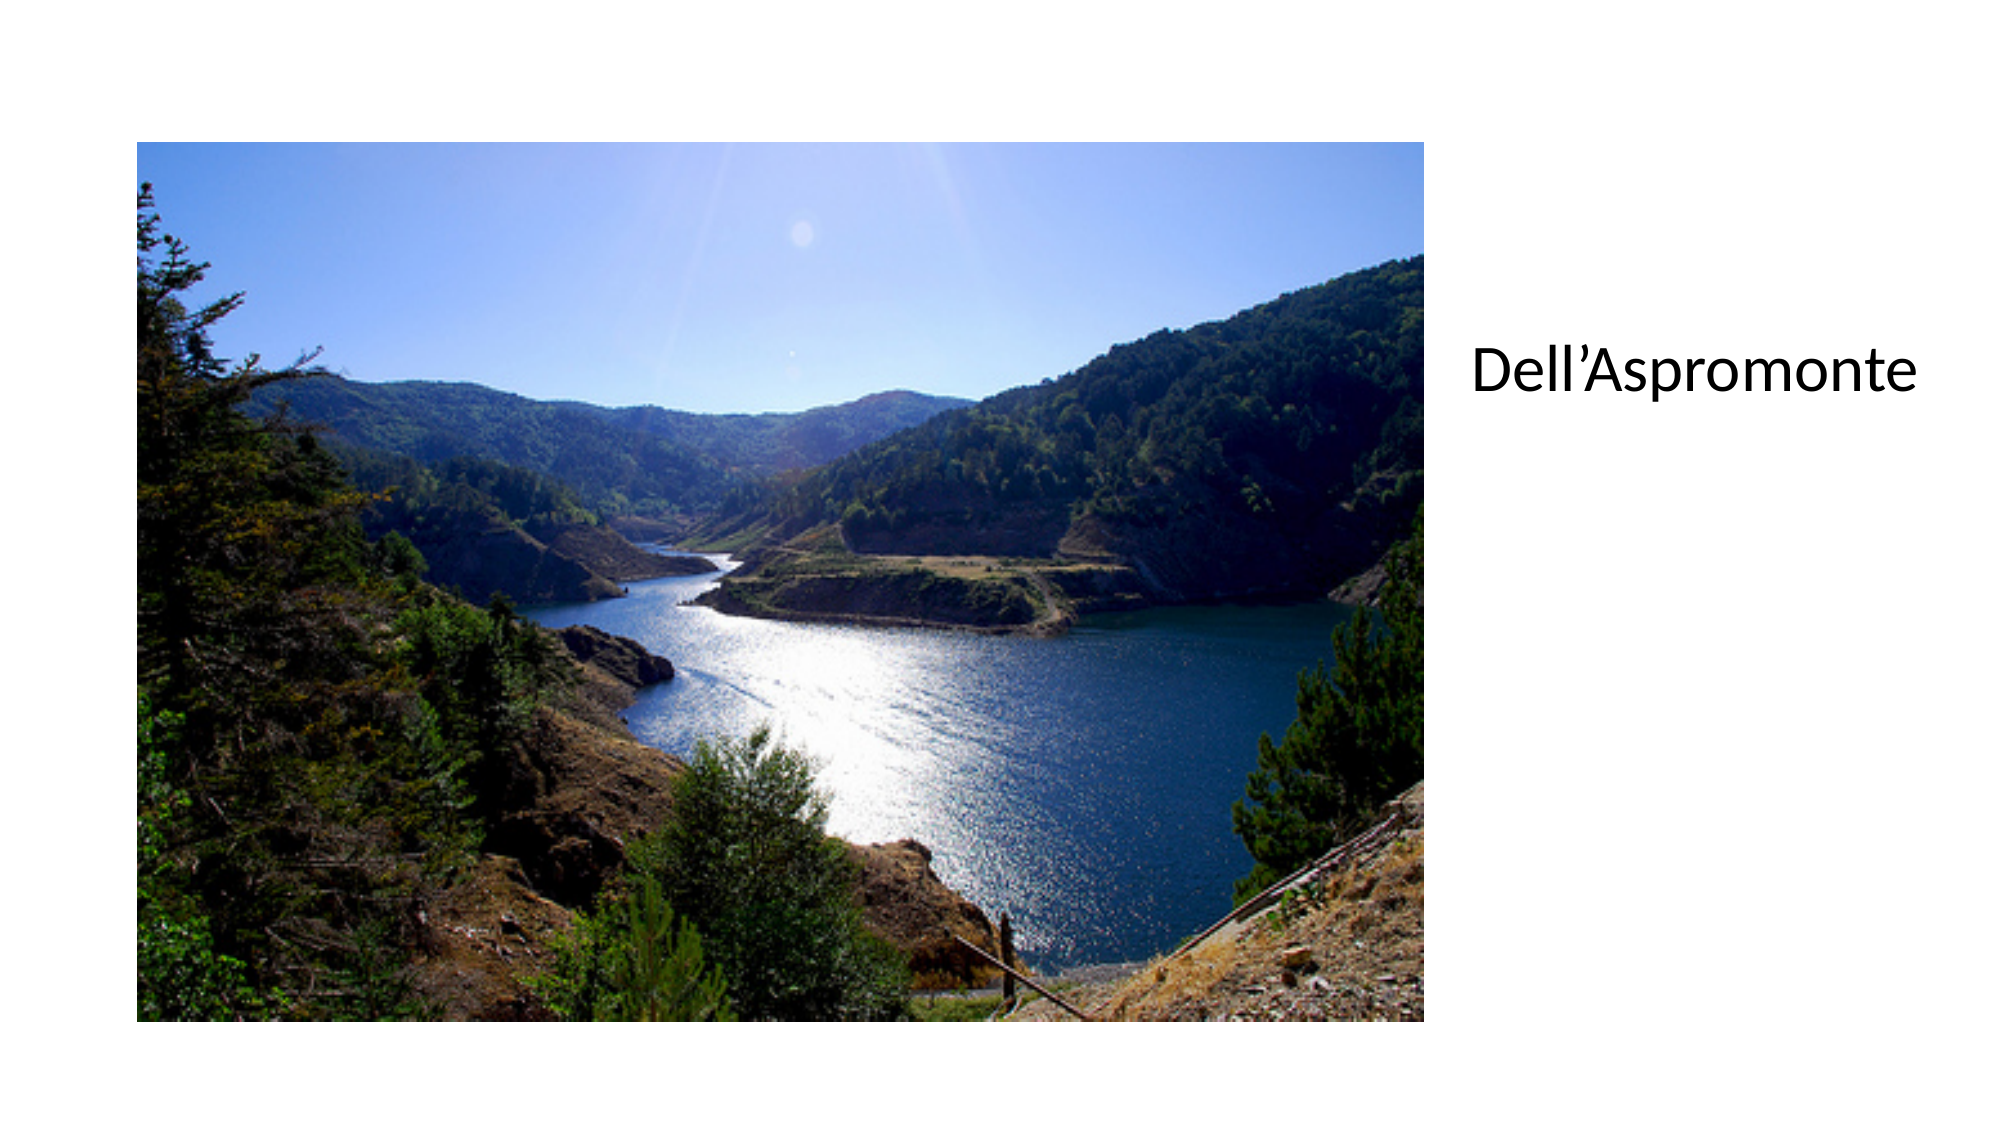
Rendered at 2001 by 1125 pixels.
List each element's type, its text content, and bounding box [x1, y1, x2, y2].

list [137, 142, 1424, 1022]
text_box Dell’Aspromonte [1456, 317, 1935, 412]
